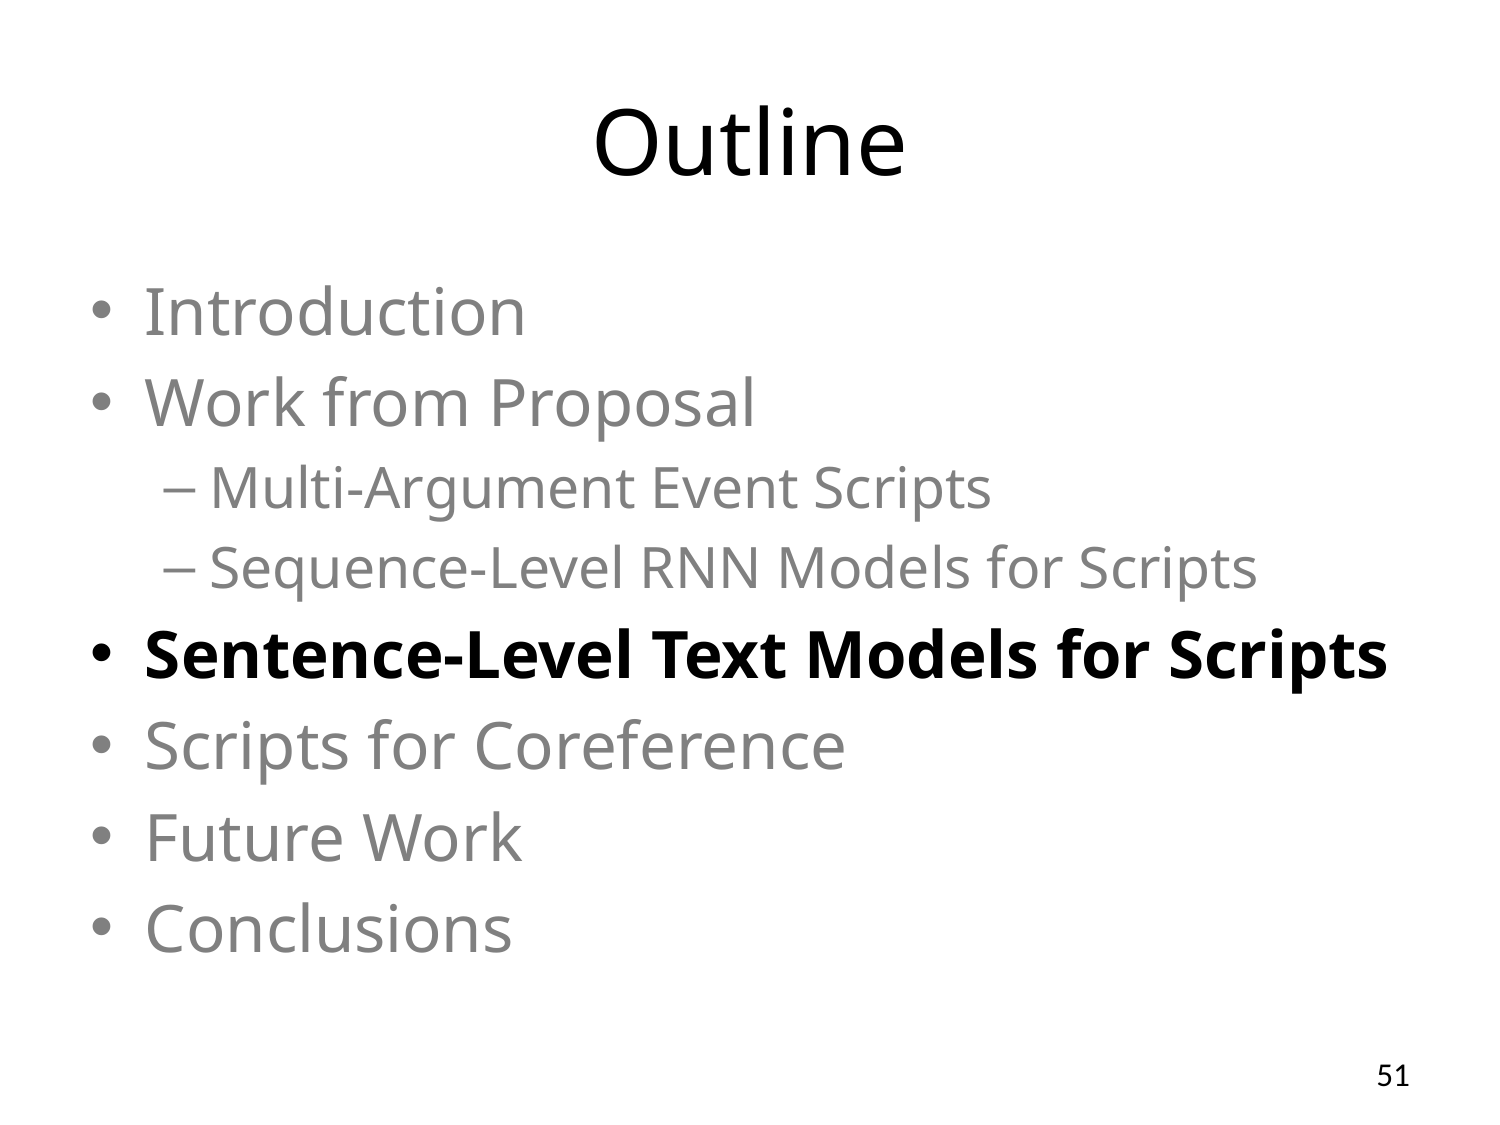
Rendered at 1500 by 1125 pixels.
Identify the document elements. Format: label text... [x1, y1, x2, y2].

title Outline [75, 45, 1425, 233]
slide_number 51 [1074, 1042, 1425, 1103]
list Introduction Work from Proposal Multi-Argument Event Scripts Sequence-Level RNN Models for Scripts Sentence-Level Text Models for Scripts Scripts for Coreference Future Work Conclusions [75, 262, 1425, 1005]
